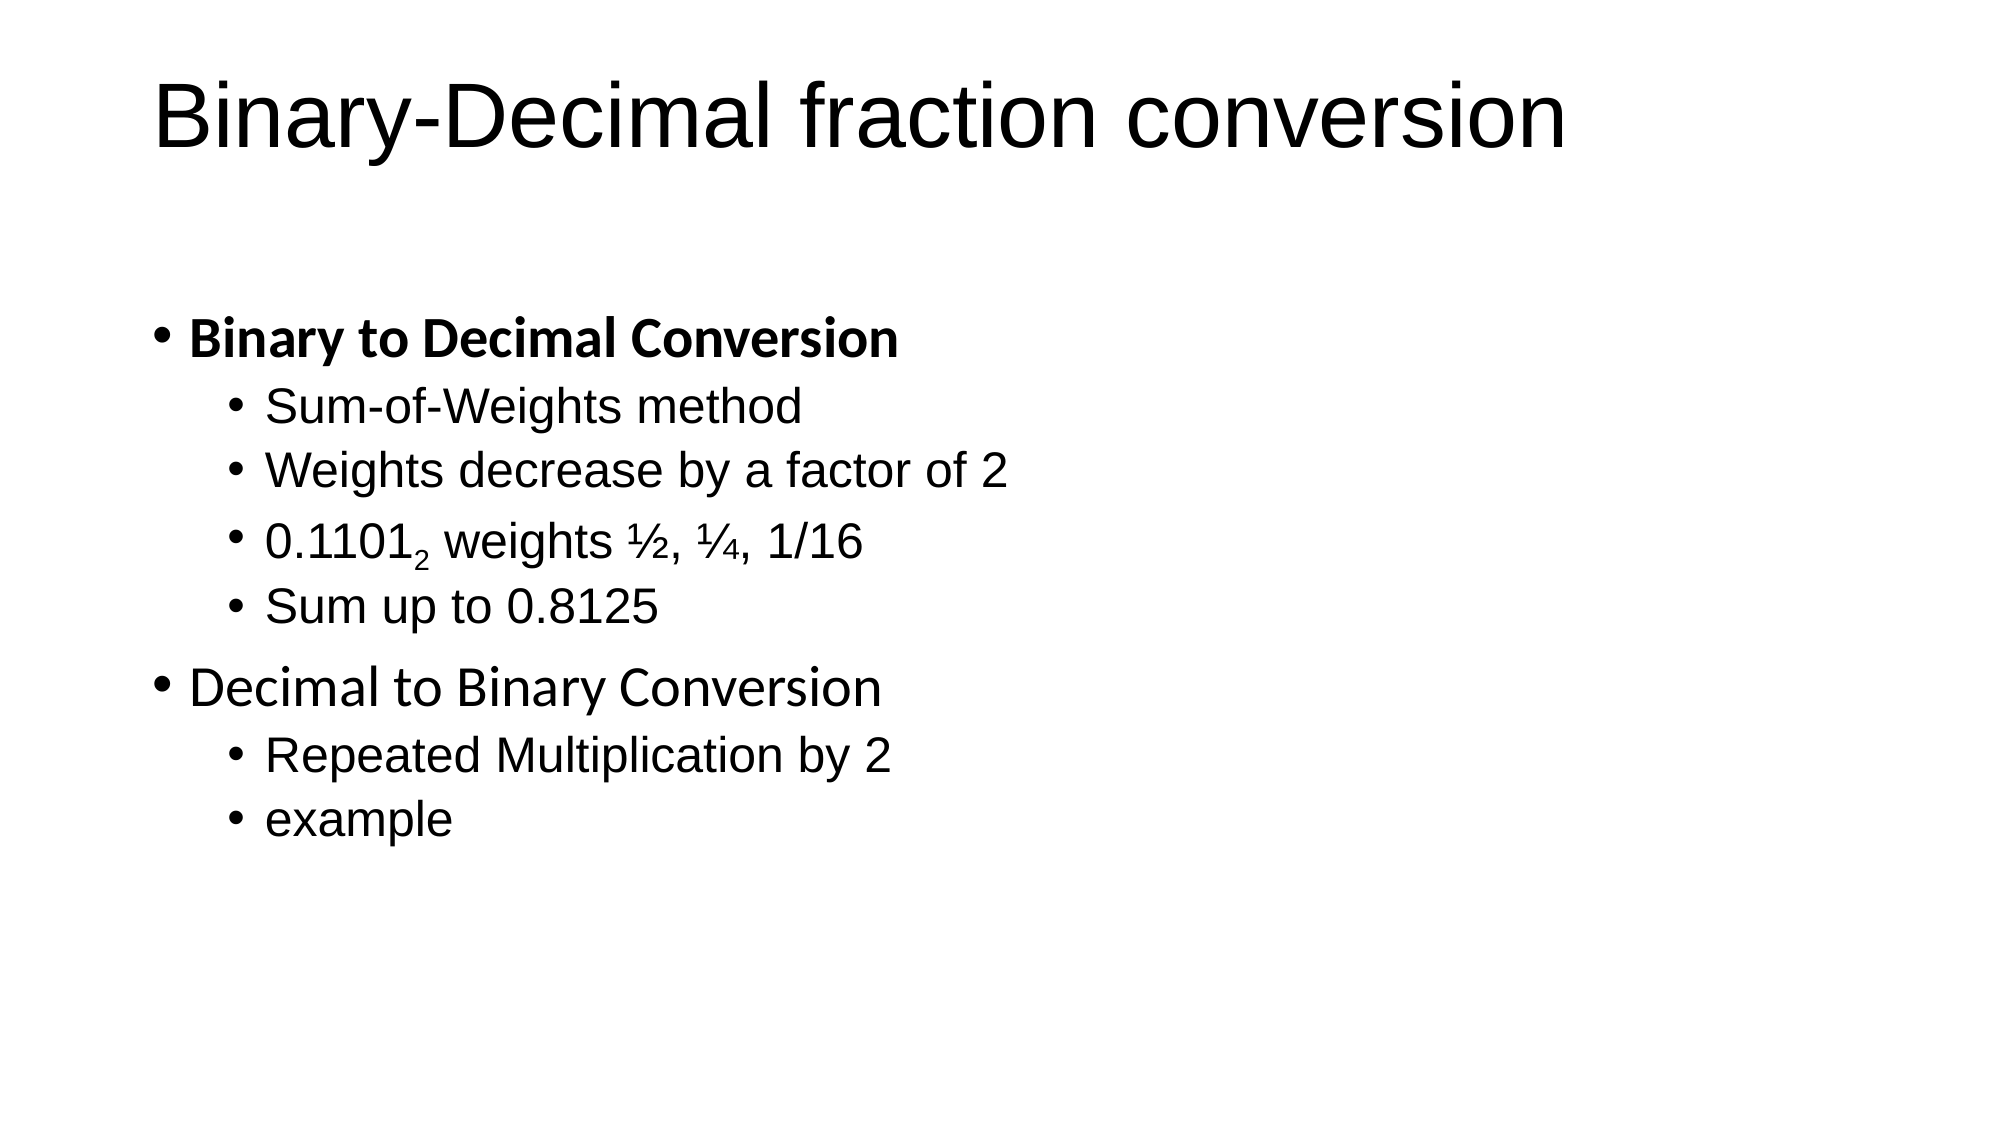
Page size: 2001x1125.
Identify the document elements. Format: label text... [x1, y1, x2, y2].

title Binary-Decimal fraction conversion [137, 59, 1863, 176]
list Binary to Decimal Conversion Sum-of-Weights method Weights decrease by a factor of 2 0.11012 weights ½, ¼, 1/16 Sum up to 0.8125 Decimal to Binary Conversion Repeated Multiplication by 2 example [137, 299, 1863, 1014]
